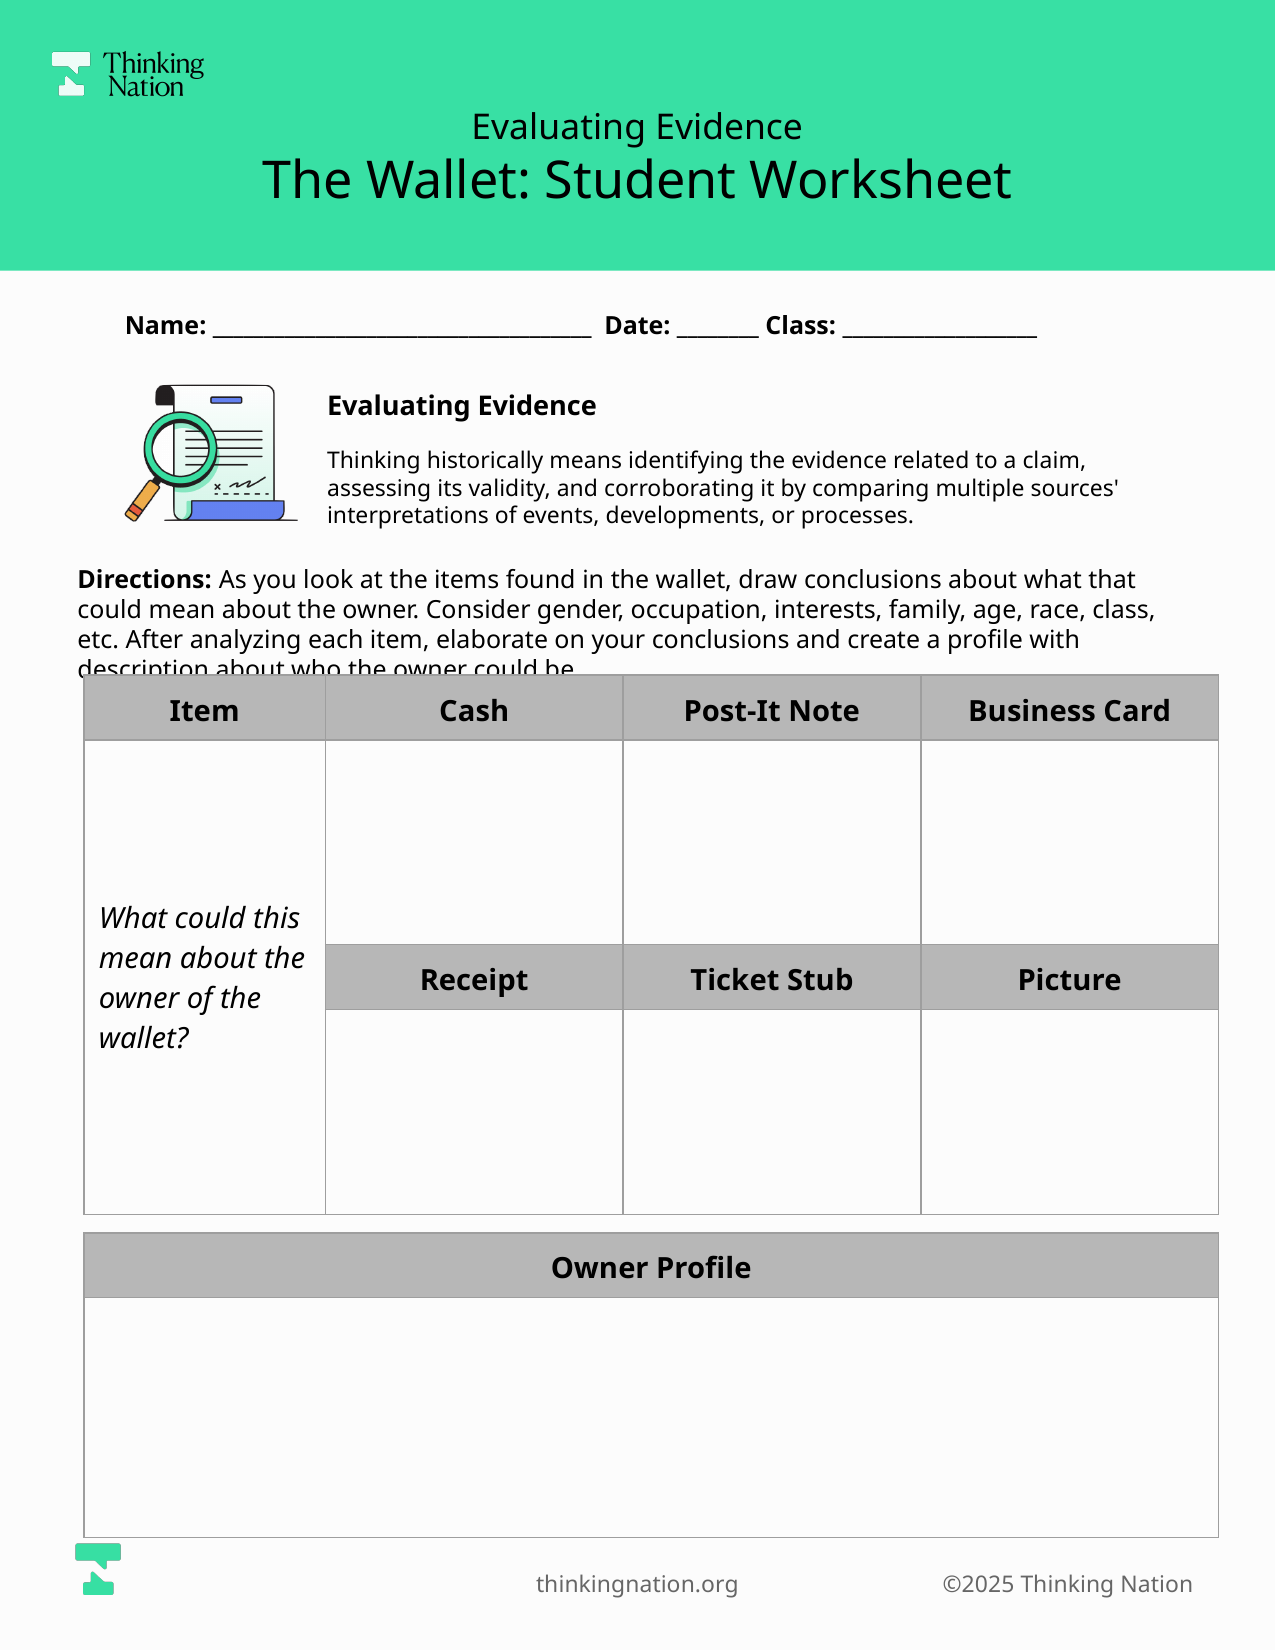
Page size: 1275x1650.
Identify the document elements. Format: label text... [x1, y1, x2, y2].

table_cell [326, 1010, 622, 1214]
table_cell [922, 741, 1218, 944]
table_header Post-It Note [624, 676, 920, 739]
picture [35, 37, 210, 110]
table_cell What could this mean about the owner of the wallet? [85, 741, 325, 1214]
table_cell [85, 1298, 1218, 1537]
table_cell Ticket Stub [624, 945, 920, 1009]
text_box Directions: As you look at the items found in the wallet, draw conclusions about what that could mean about the owner. Consider gender, occupation, interests, family, age, race, class, etc. After analyzing each item, elaborate on your conclusions and create a profile with description about who the owner could be. [62, 548, 1210, 699]
table_header Cash [326, 676, 622, 739]
table_cell [624, 1010, 920, 1214]
text_box Evaluating Evidence The Wallet: Student Worksheet [0, 0, 1275, 271]
picture [113, 355, 309, 551]
table_cell [624, 741, 920, 944]
table_cell [922, 1010, 1218, 1214]
text_box Evaluating Evidence Thinking historically means identifying the evidence related to a claim, assessing its validity, and corroborating it by comparing multiple sources' interpretations of events, developments, or processes. [313, 369, 1201, 537]
table_cell [326, 741, 622, 944]
table_header Business Card [922, 676, 1218, 739]
picture [62, 1533, 134, 1605]
table_cell Receipt [326, 945, 622, 1009]
table_cell Picture [922, 945, 1218, 1009]
table_header Owner Profile [85, 1234, 1218, 1297]
table_header Item [85, 676, 325, 739]
text_box ©2025 Thinking Nation [907, 1553, 1210, 1605]
text_box thinkingnation.org [486, 1553, 789, 1605]
text_box Name: _____________________________________ Date: ________ Class: ___________________ [109, 294, 1165, 362]
